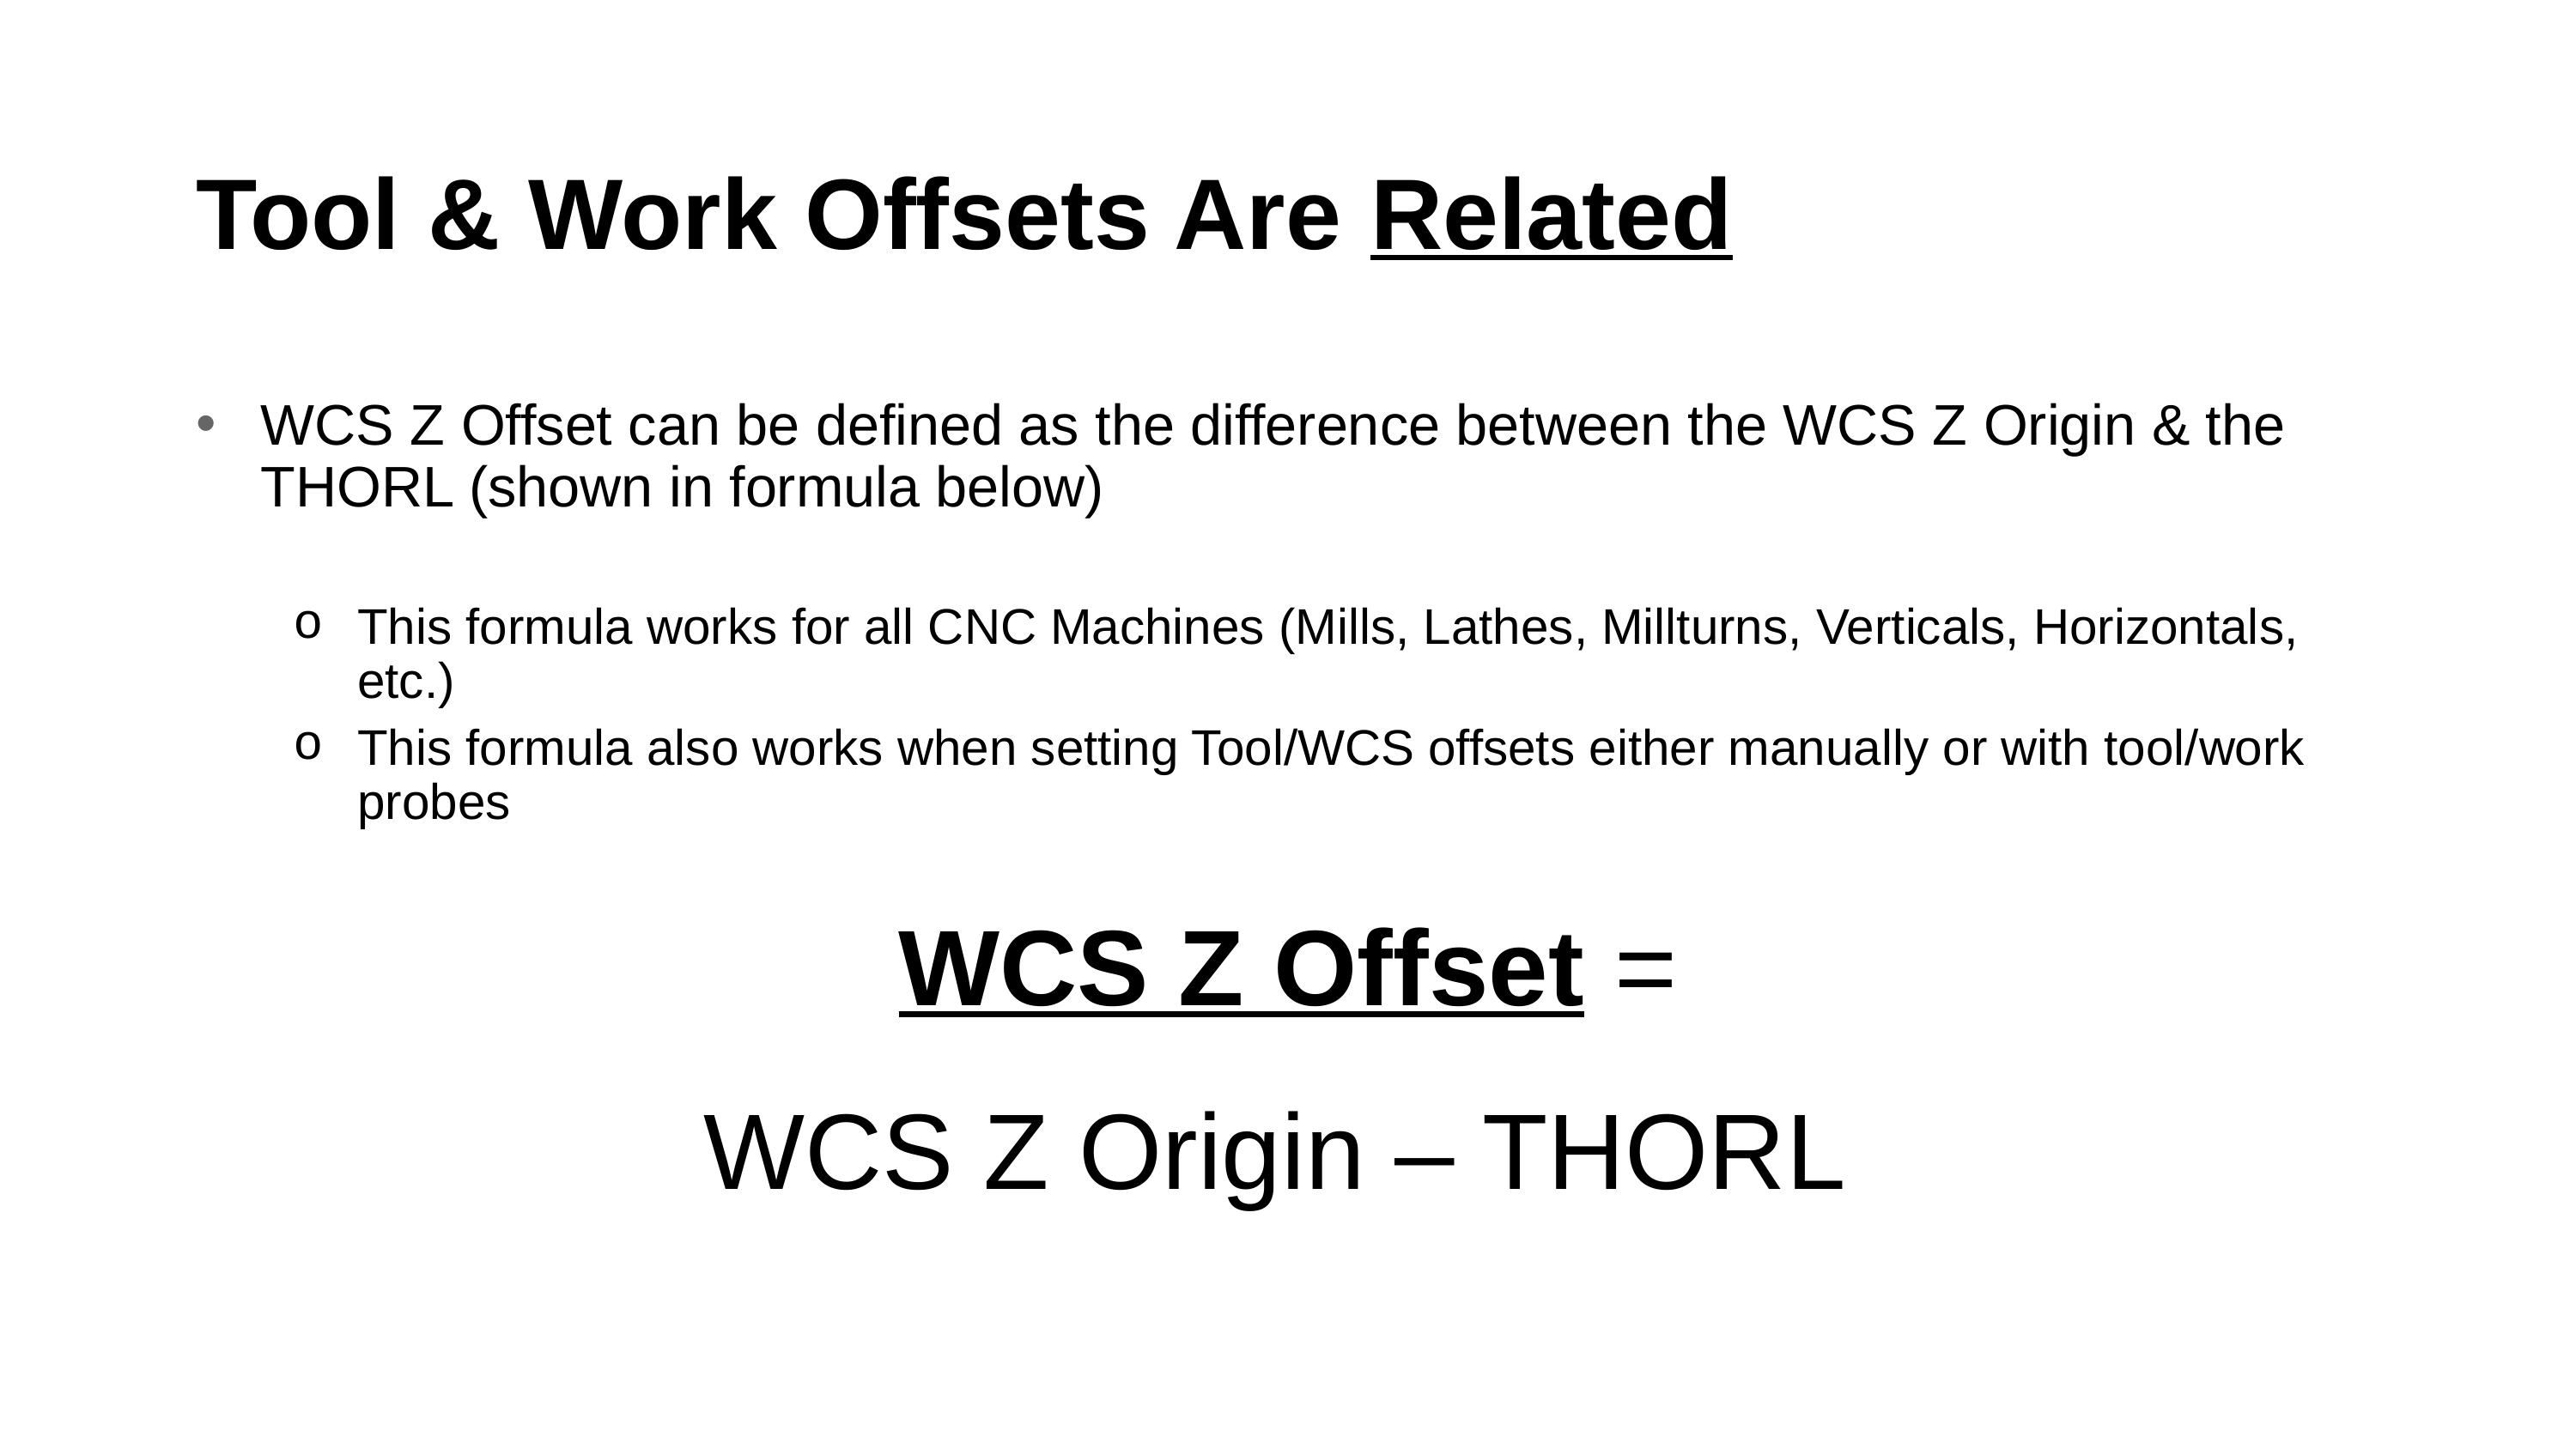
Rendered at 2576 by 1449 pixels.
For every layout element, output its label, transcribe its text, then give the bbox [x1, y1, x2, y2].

list WCS Z Offset can be defined as the difference between the WCS Z Origin & the THORL (shown in formula below) This formula works for all CNC Machines (Mills, Lathes, Millturns, Verticals, Horizontals, etc.) This formula also works when setting Tool/WCS offsets either manually or with tool/work probes WCS Z Offset = WCS Z Origin – THORL [177, 385, 2399, 1305]
title Tool & Work Offsets Are Related [177, 76, 2399, 357]
